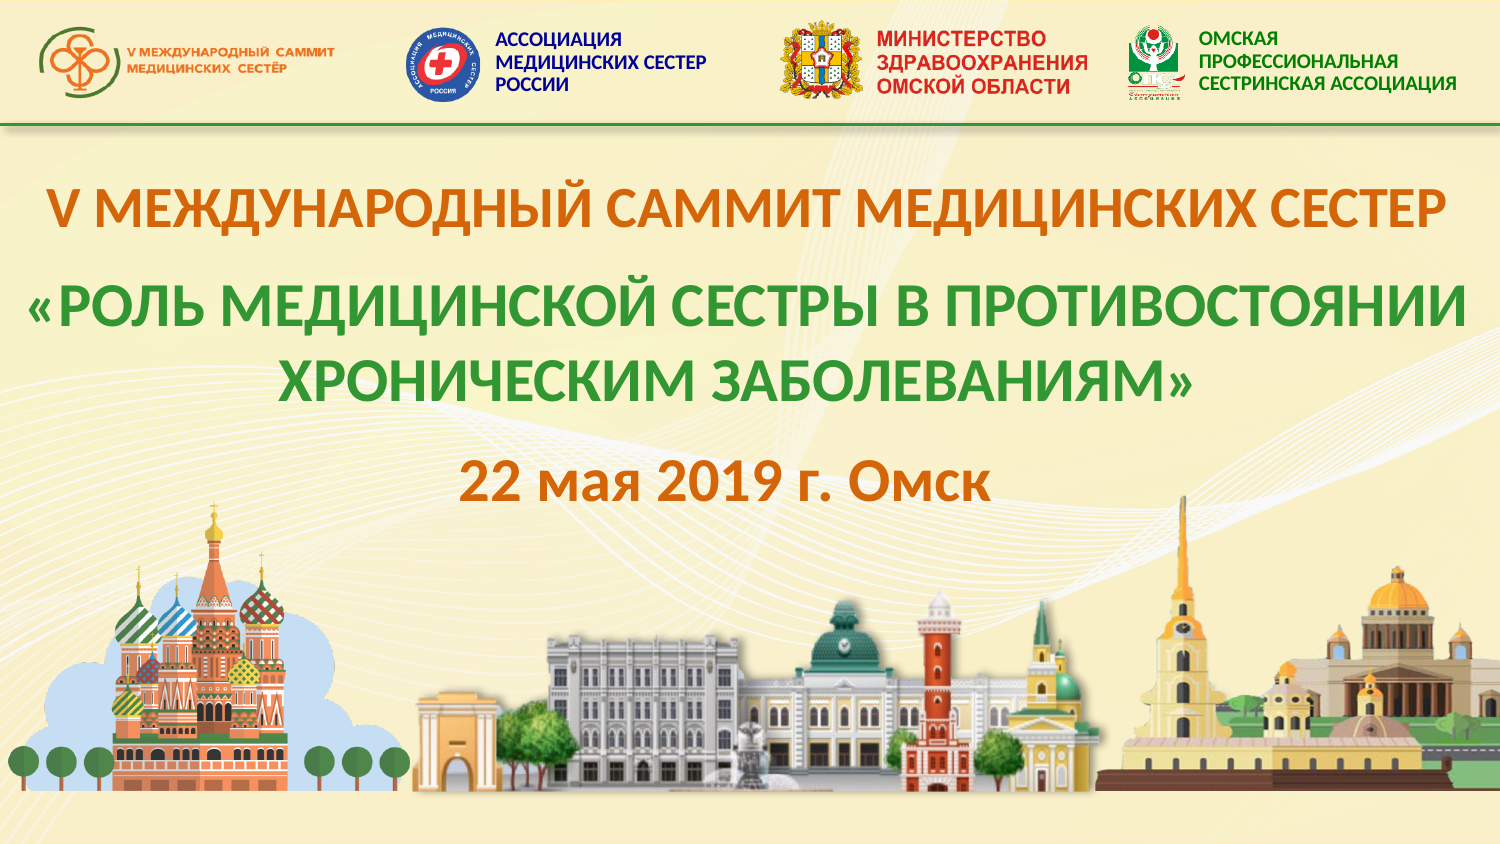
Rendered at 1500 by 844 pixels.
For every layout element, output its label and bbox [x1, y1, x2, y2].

picture [0, 125, 1500, 844]
text_box [415, 575, 1091, 793]
picture [0, 0, 1500, 124]
